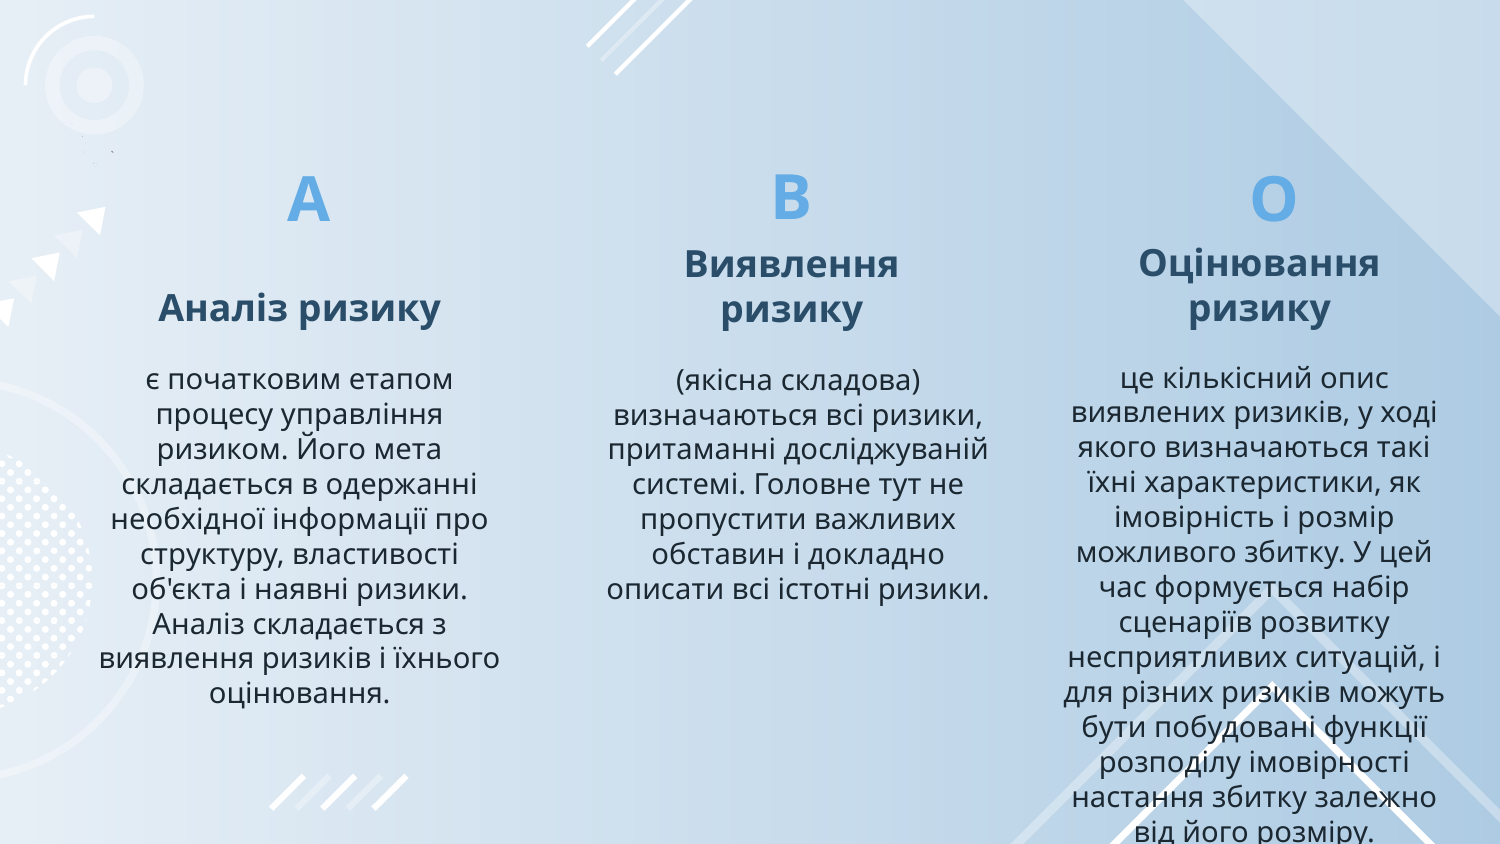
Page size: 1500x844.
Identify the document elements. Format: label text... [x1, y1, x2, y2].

title О [1172, 152, 1376, 241]
title Аналіз ризику [111, 256, 489, 344]
title Виявлення ризику [603, 258, 980, 345]
title Оцінювання ризику [1050, 256, 1469, 343]
title В [690, 151, 893, 239]
title A [208, 152, 411, 241]
title це кількісний опис виявлених ризиків, у ході якого визначаються такі їхні характеристики, як імовірність і розмір можливого збитку. У цей час формується набір сценаріїв розвитку несприятливих ситуацій, і для різних ризиків можуть бути побудовані функції розподілу імовірності настання збитку залежно від його розміру. [1040, 343, 1469, 468]
title є початковим етапом процесу управління ризиком. Його мета складається в одержанні необхідної інформації про структуру, властивості об'єкта і наявні ризики. Аналіз складається з виявлення ризиків і їхнього оцінювання. [79, 345, 520, 469]
title (якісна складова) визначаються всі ризики, притаманні досліджуваній системі. Головне тут не пропустити важливих обставин і докладно описати всі істотні ризики. [583, 345, 1013, 470]
